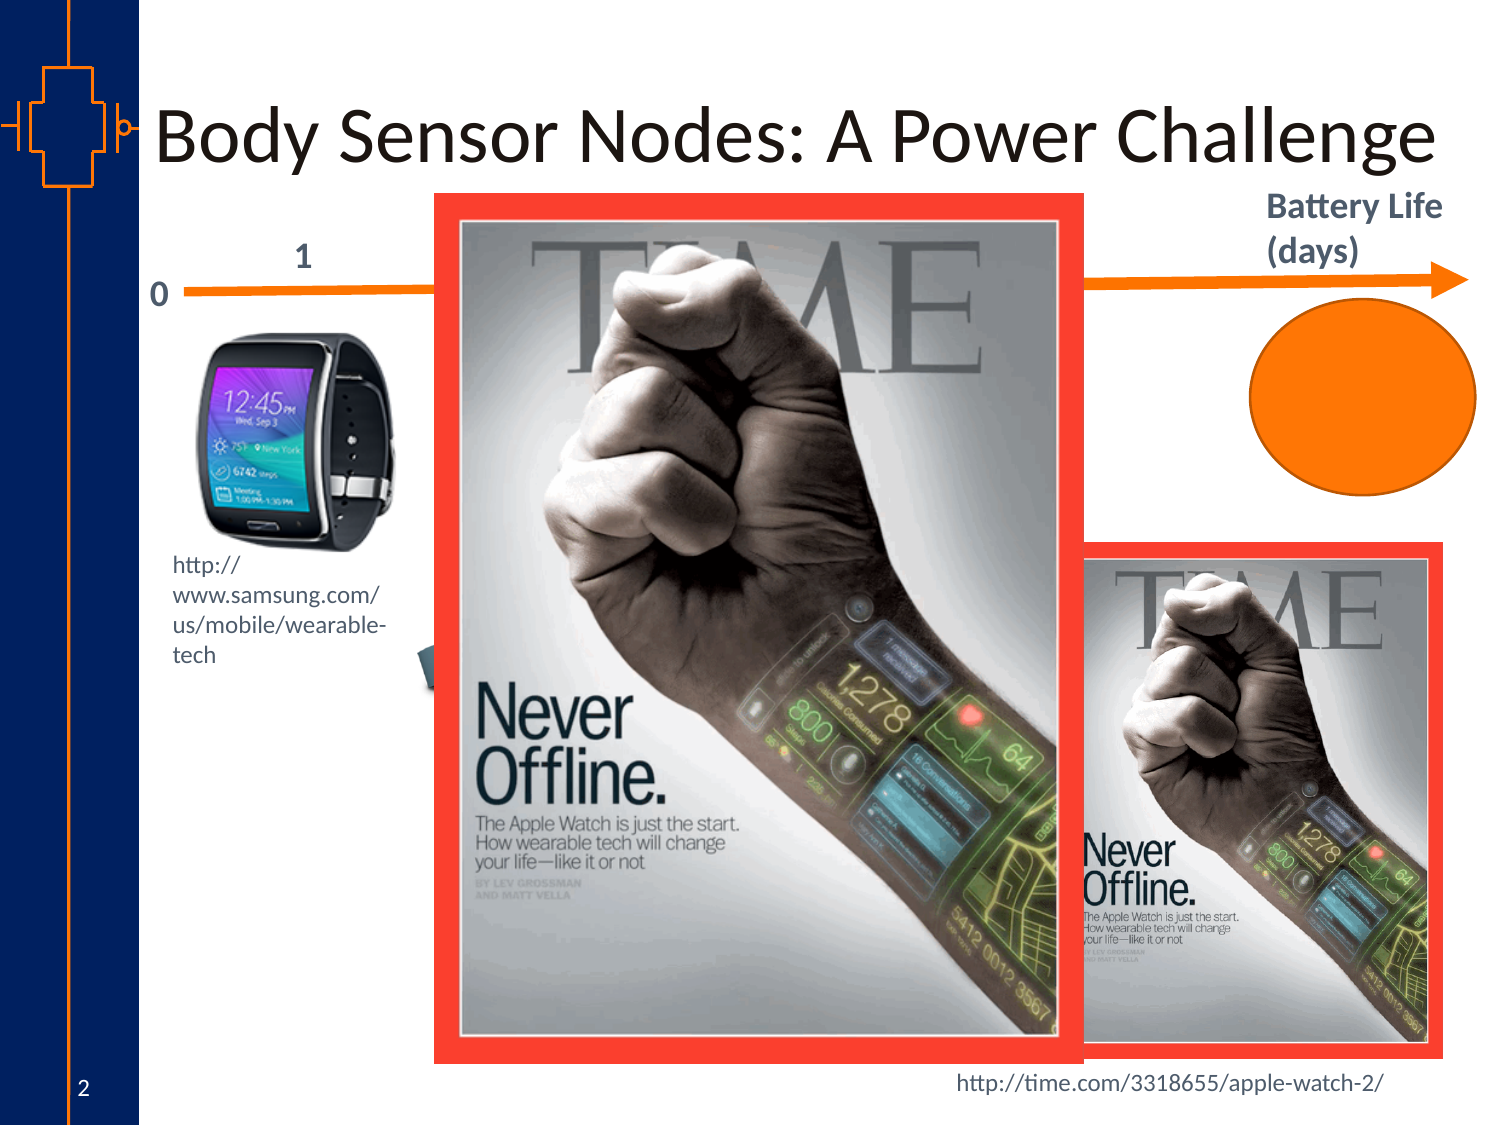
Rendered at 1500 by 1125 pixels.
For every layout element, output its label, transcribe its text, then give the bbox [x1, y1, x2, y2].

text_box … [1086, 296, 1095, 327]
title Body Sensor Nodes: A Power Challenge [139, 0, 1500, 187]
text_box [417, 659, 422, 760]
picture [434, 193, 1444, 1065]
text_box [139, 322, 422, 648]
text_box 0 [135, 261, 184, 320]
text_box Battery Life (days) [1251, 173, 1468, 279]
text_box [184, 284, 422, 293]
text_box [1086, 279, 1469, 285]
text_box [1248, 297, 1477, 497]
slide_number 2 [62, 1056, 125, 1117]
text_box http://time.com/3318655/apple-watch-2/ [941, 1059, 1452, 1104]
text_box 1 [279, 223, 328, 281]
text_box … [1086, 244, 1095, 276]
